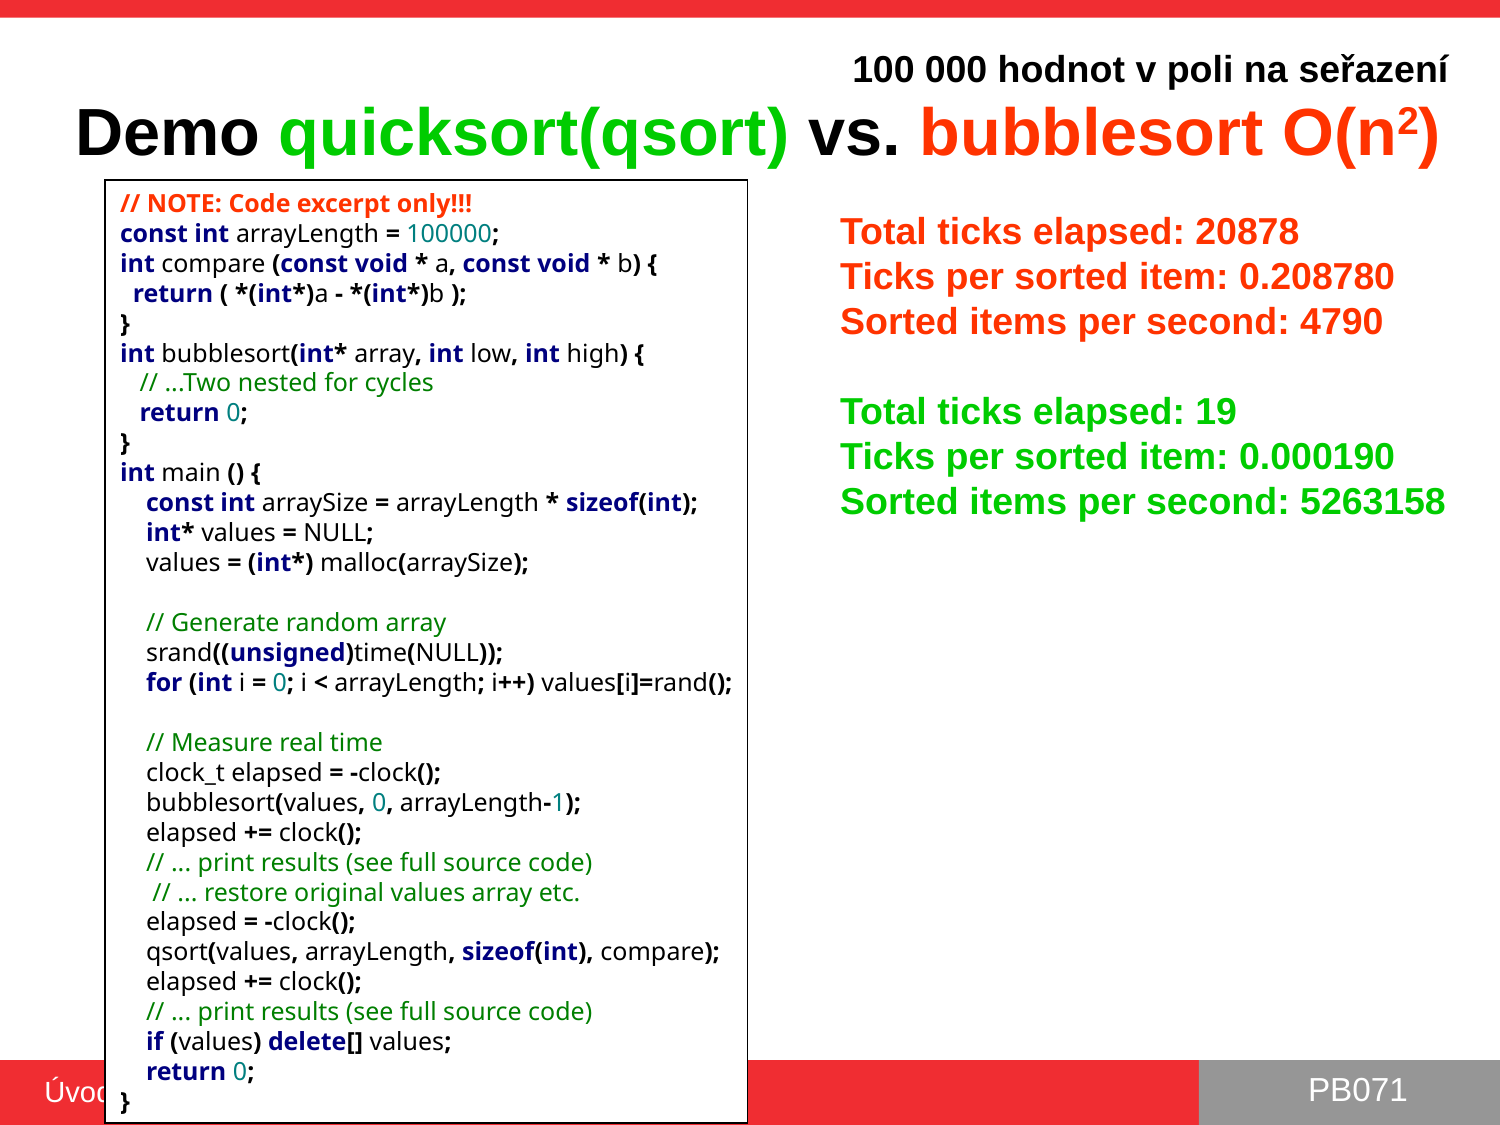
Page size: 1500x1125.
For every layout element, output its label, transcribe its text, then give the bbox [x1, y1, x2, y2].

footer Úvod do C, 14.4.2014 [29, 1065, 1199, 1125]
text_box 100 000 hodnot v poli na seřazení [837, 37, 1464, 98]
text_box Total ticks elapsed: 20878 Ticks per sorted item: 0.208780 Sorted items per second: 4790 Total ticks elapsed: 19 Ticks per sorted item: 0.000190 Sorted items per second: 5263158 [825, 199, 1461, 530]
title Demo quicksort(qsort) vs. bubblesort O(n2) [75, 45, 1471, 208]
text_box // NOTE: Code excerpt only!!! const int arrayLength = 100000; int compare (const void * a, const void * b) { return ( *(int*)a - *(int*)b ); } int bubblesort(int* array, int low, int high) { // ...Two nested for cycles return 0; } int main () { const int arraySize = arrayLength * sizeof(int); int* values = NULL; values = (int*) malloc(arraySize); // Generate random array srand((unsigned)time(NULL)); for (int i = 0; i < arrayLength; i++) values[i]=rand(); // Measure real time clock_t elapsed = -clock(); bubblesort(values, 0, arrayLength-1); elapsed += clock(); // ... print results (see full source code) // ... restore original values array etc. elapsed = -clock(); qsort(values, arrayLength, sizeof(int), compare); elapsed += clock(); // ... print results (see full source code) if (values) delete[] values; return 0; } [105, 179, 748, 1123]
